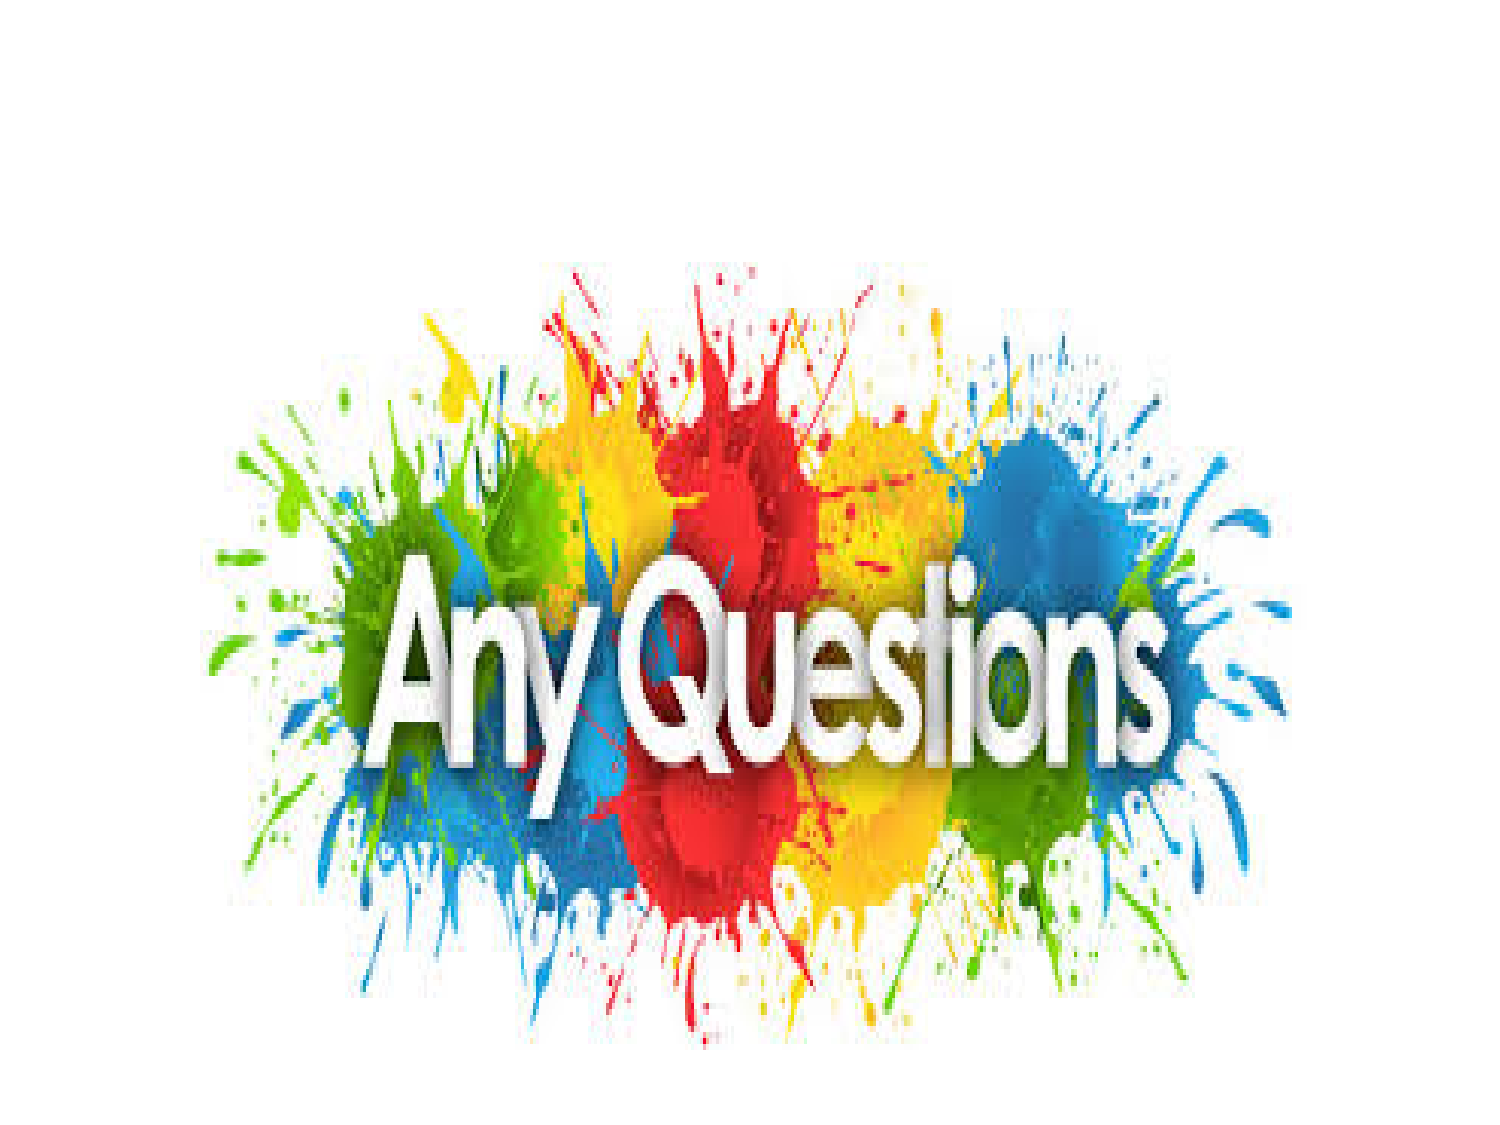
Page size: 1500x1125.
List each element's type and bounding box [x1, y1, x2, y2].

list [199, 262, 1318, 1051]
